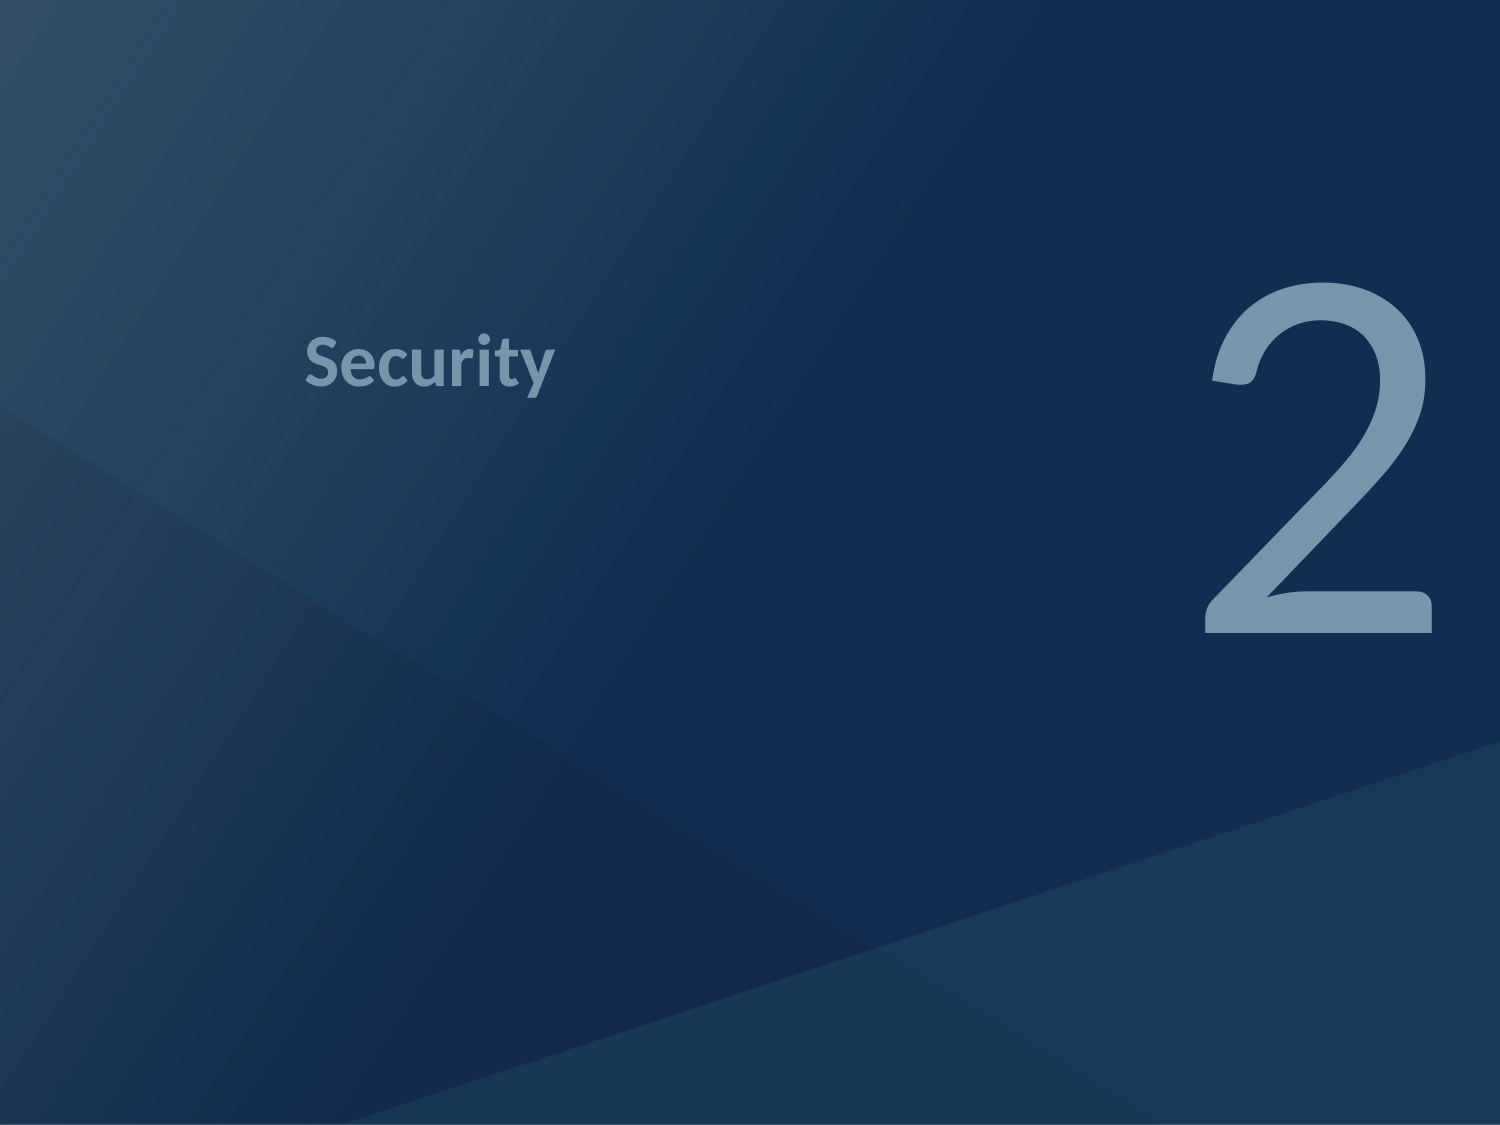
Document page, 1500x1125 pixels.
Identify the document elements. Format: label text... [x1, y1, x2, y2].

picture [0, 0, 1500, 1125]
list 2 [883, 159, 1471, 750]
title Security [289, 304, 883, 709]
